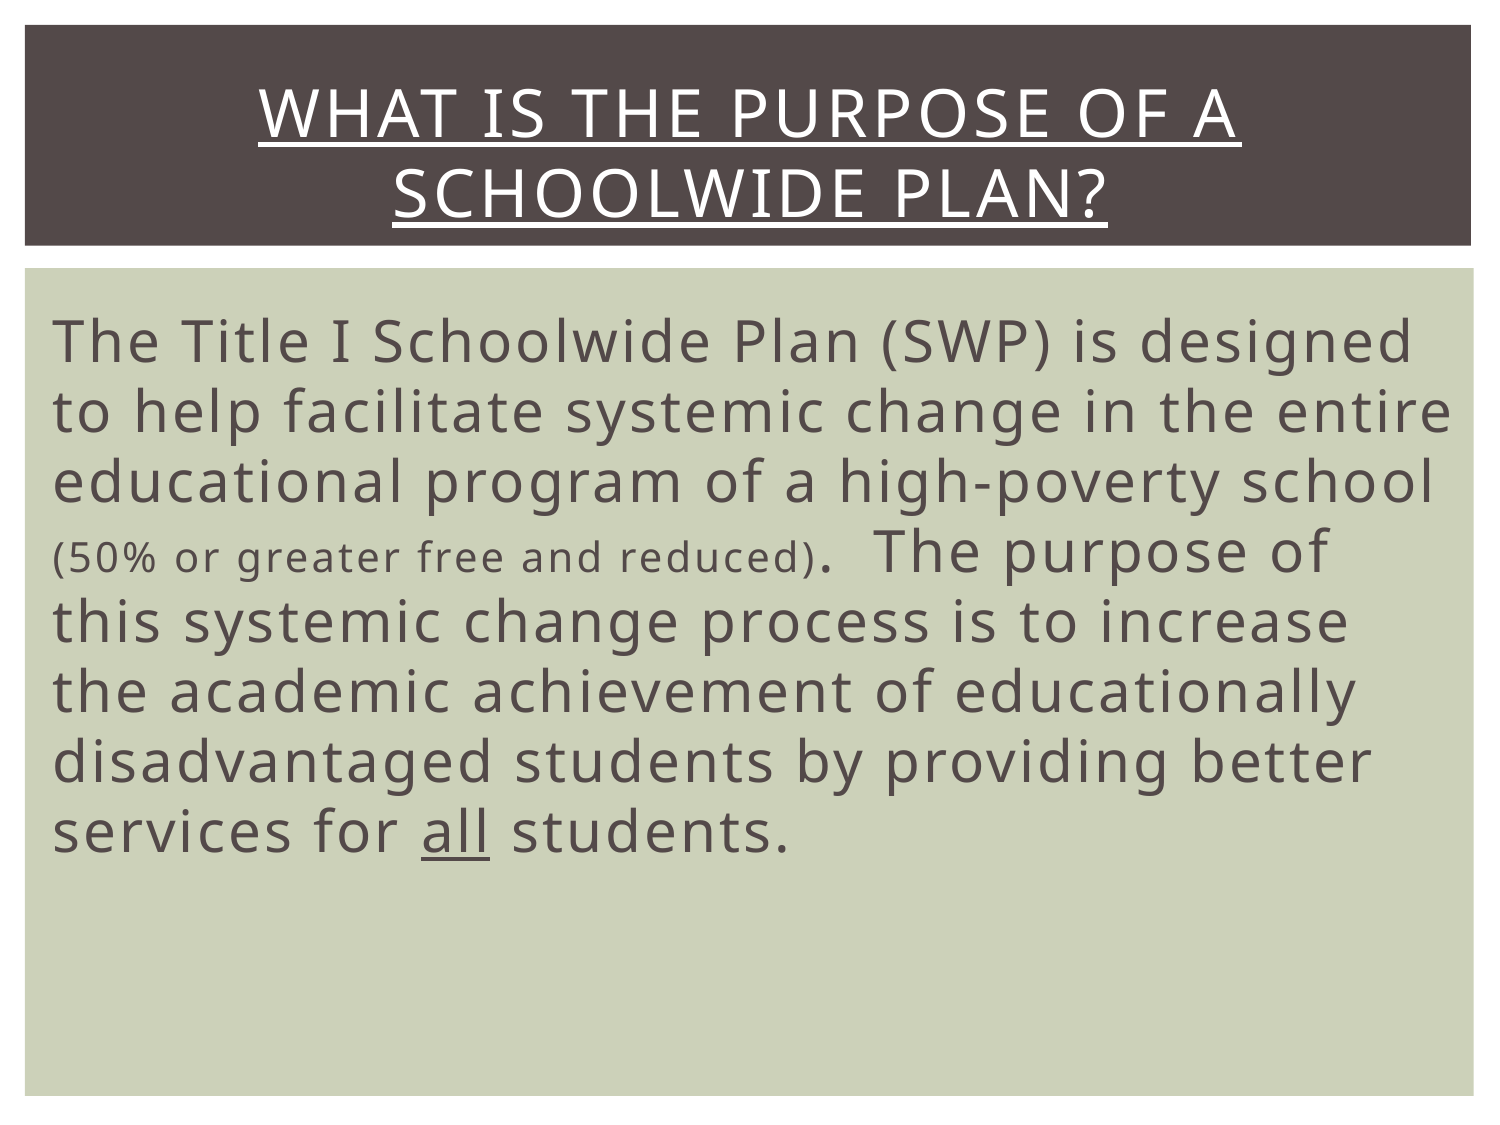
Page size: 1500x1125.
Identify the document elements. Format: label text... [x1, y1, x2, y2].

list The Title I Schoolwide Plan (SWP) is designed to help facilitate systemic change in the entire educational program of a high-poverty school (50% or greater free and reduced). The purpose of this systemic change process is to increase the academic achievement of educationally disadvantaged students by providing better services for all students. [37, 296, 1475, 1113]
title What is the Purpose of a Schoolwide Plan? [37, 24, 1463, 277]
